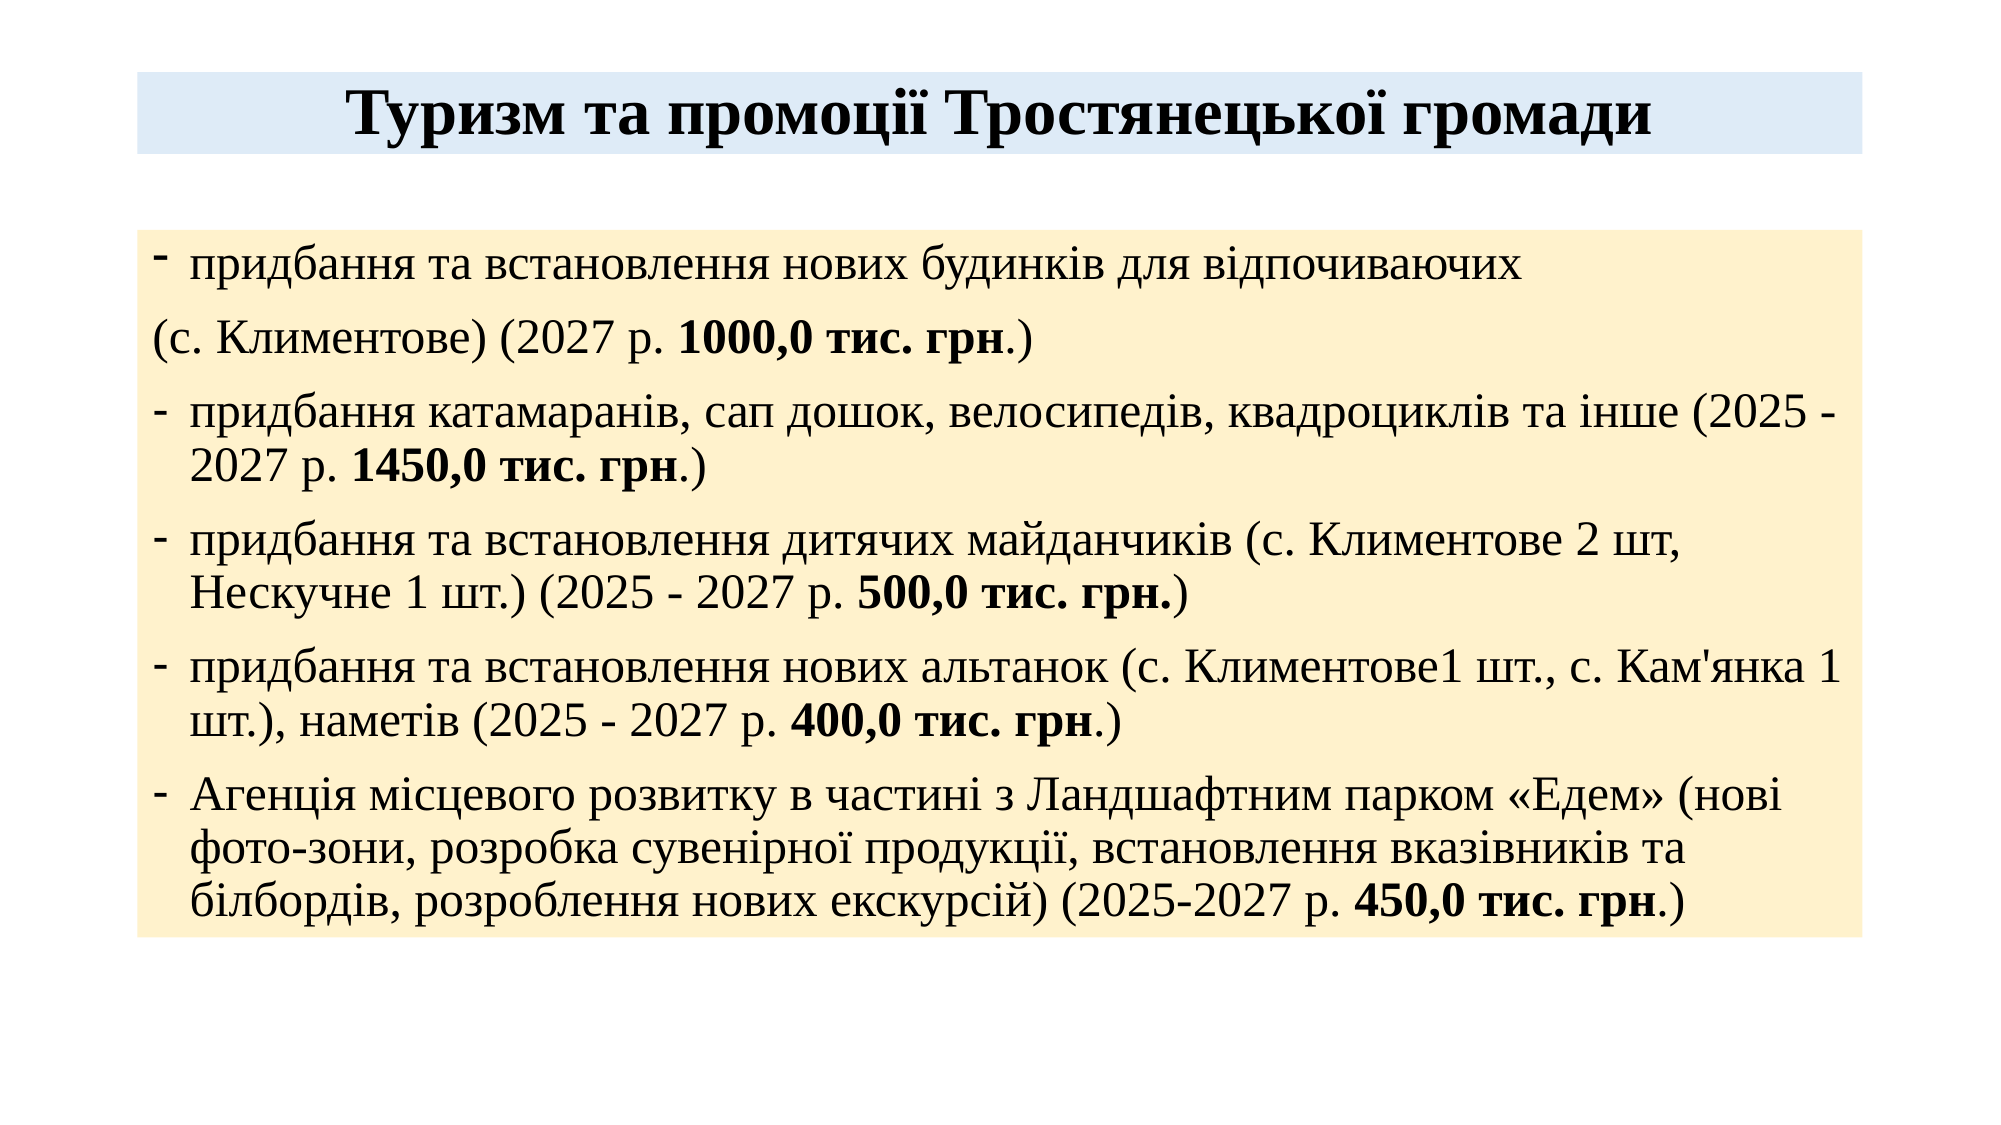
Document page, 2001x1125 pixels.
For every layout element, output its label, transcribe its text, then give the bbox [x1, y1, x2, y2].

title Туризм та промоції Тростянецької громади [137, 72, 1863, 154]
list придбання та встановлення нових будинків для відпочиваючих (с. Климентове) (2027 р. 1000,0 тис. грн.) придбання катамаранів, сап дошок, велосипедів, квадроциклів та інше (2025 - 2027 р. 1450,0 тис. грн.) придбання та встановлення дитячих майданчиків (с. Климентове 2 шт, Нескучне 1 шт.) (2025 - 2027 р. 500,0 тис. грн.) придбання та встановлення нових альтанок (с. Климентове1 шт., с. Кам'янка 1 шт.), наметів (2025 - 2027 р. 400,0 тис. грн.) Агенція місцевого розвитку в частині з Ландшафтним парком «Едем» (нові фото-зони, розробка сувенірної продукції, встановлення вказівників та білбордів, розроблення нових екскурсій) (2025-2027 р. 450,0 тис. грн.) [137, 229, 1863, 938]
